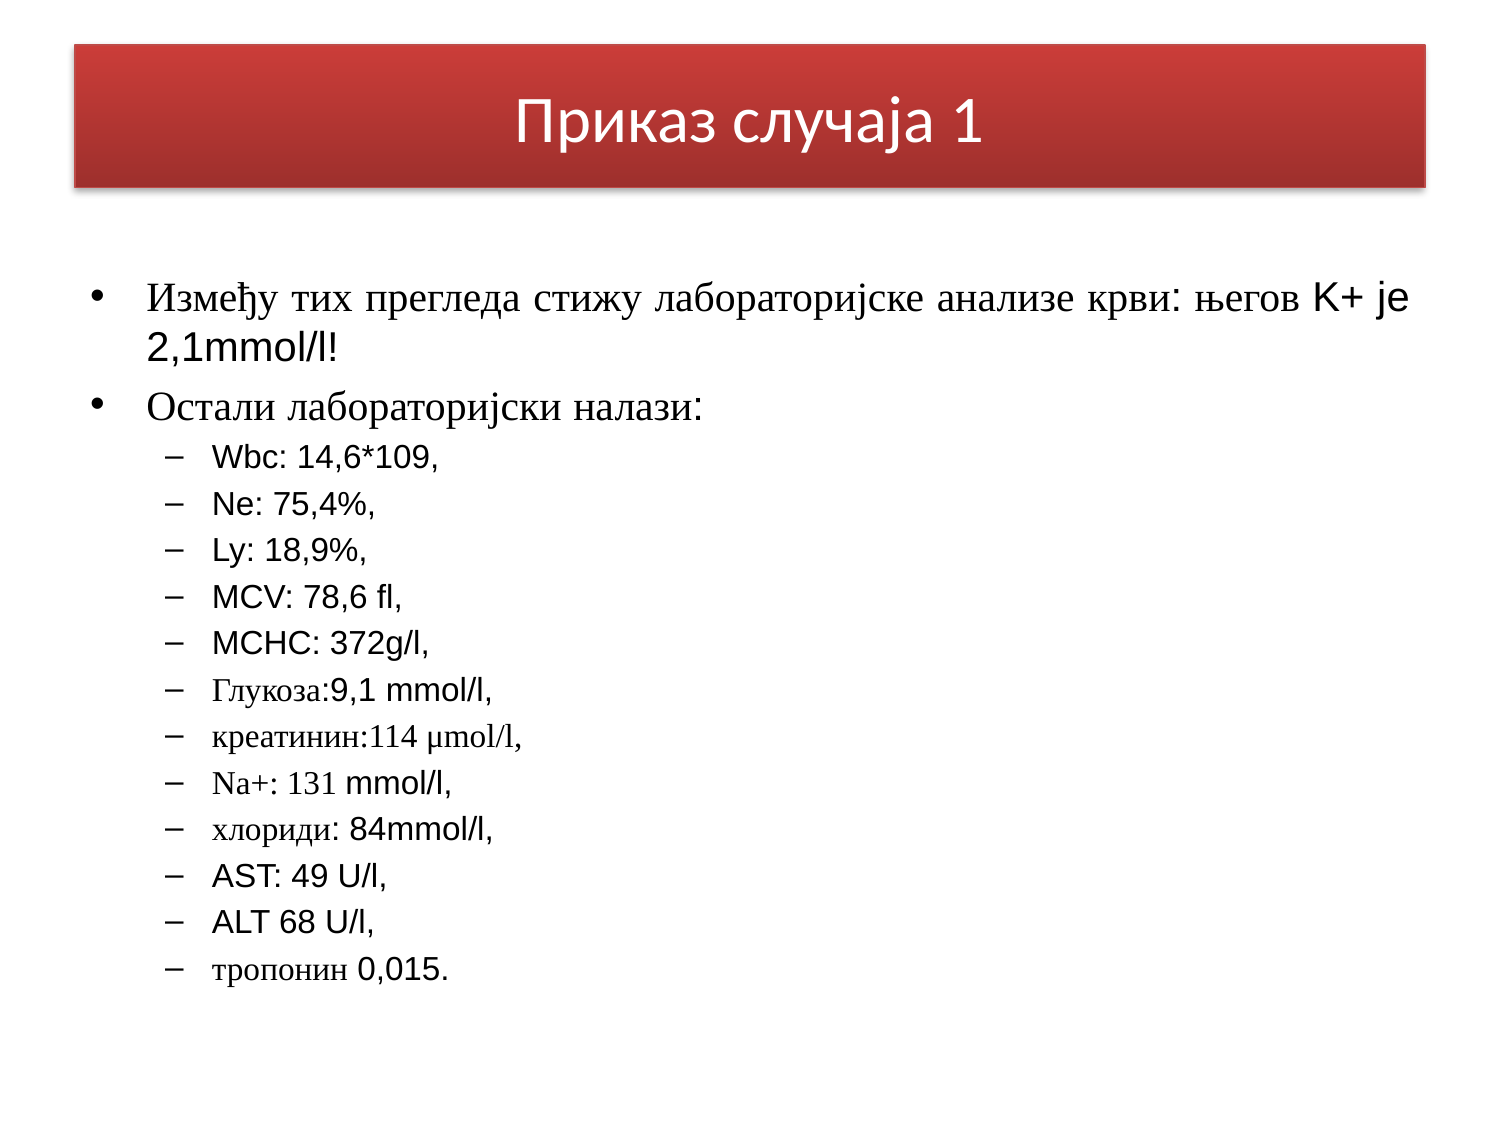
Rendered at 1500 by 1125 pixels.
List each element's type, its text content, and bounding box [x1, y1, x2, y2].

list Између тих прегледа стижу лабораторијске анализе крви: његов K+ je 2,1mmol/l! Остали лабораторијски налази: Wbc: 14,6*109, Ne: 75,4%, Ly: 18,9%, MCV: 78,6 fl, MCHC: 372g/l, Глукоза:9,1 mmol/l, креатинин:114 μmol/l, Na+: 131 mmol/l, хлориди: 84mmol/l, AST: 49 U/l, ALT 68 U/l, тропонин 0,015. [75, 262, 1425, 1125]
title Приказ случаја 1 [74, 44, 1426, 188]
